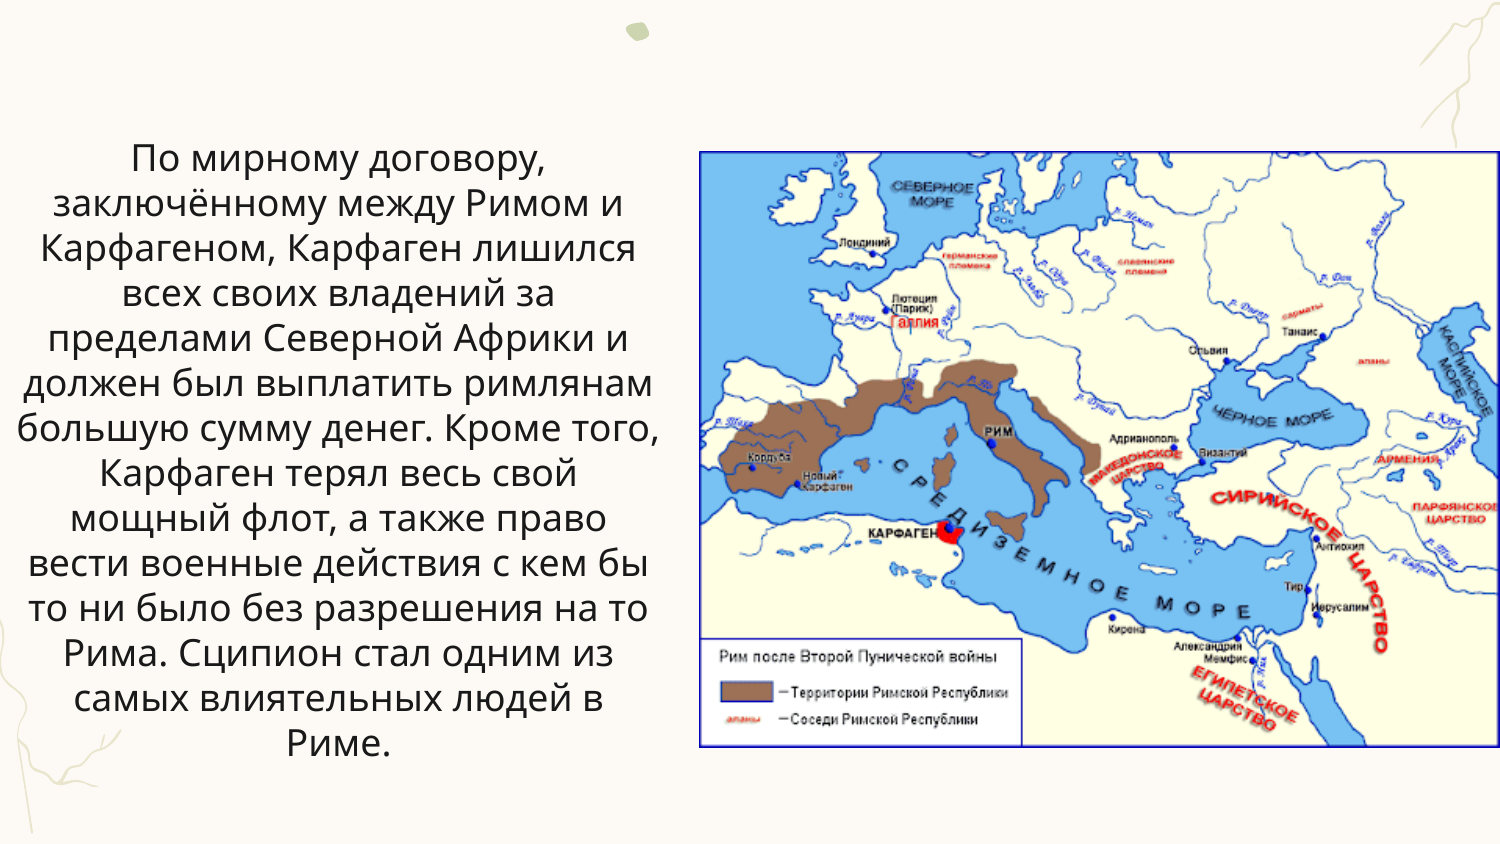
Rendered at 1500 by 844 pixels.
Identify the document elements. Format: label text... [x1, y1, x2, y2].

text_box [625, 22, 649, 41]
picture [699, 151, 1500, 748]
text_box По мирному договору, заключённому между Римом и Карфагеном, Карфаген лишился всех своих владений за пределами Северной Африки и должен был выплатить римлянам большую сумму денег. Кроме того, Карфаген терял весь свой мощный флот, а также право вести военные действия с кем бы то ни было без разрешения на то Рима. Сципион стал одним из самых влиятельных людей в Риме. [0, 234, 677, 665]
